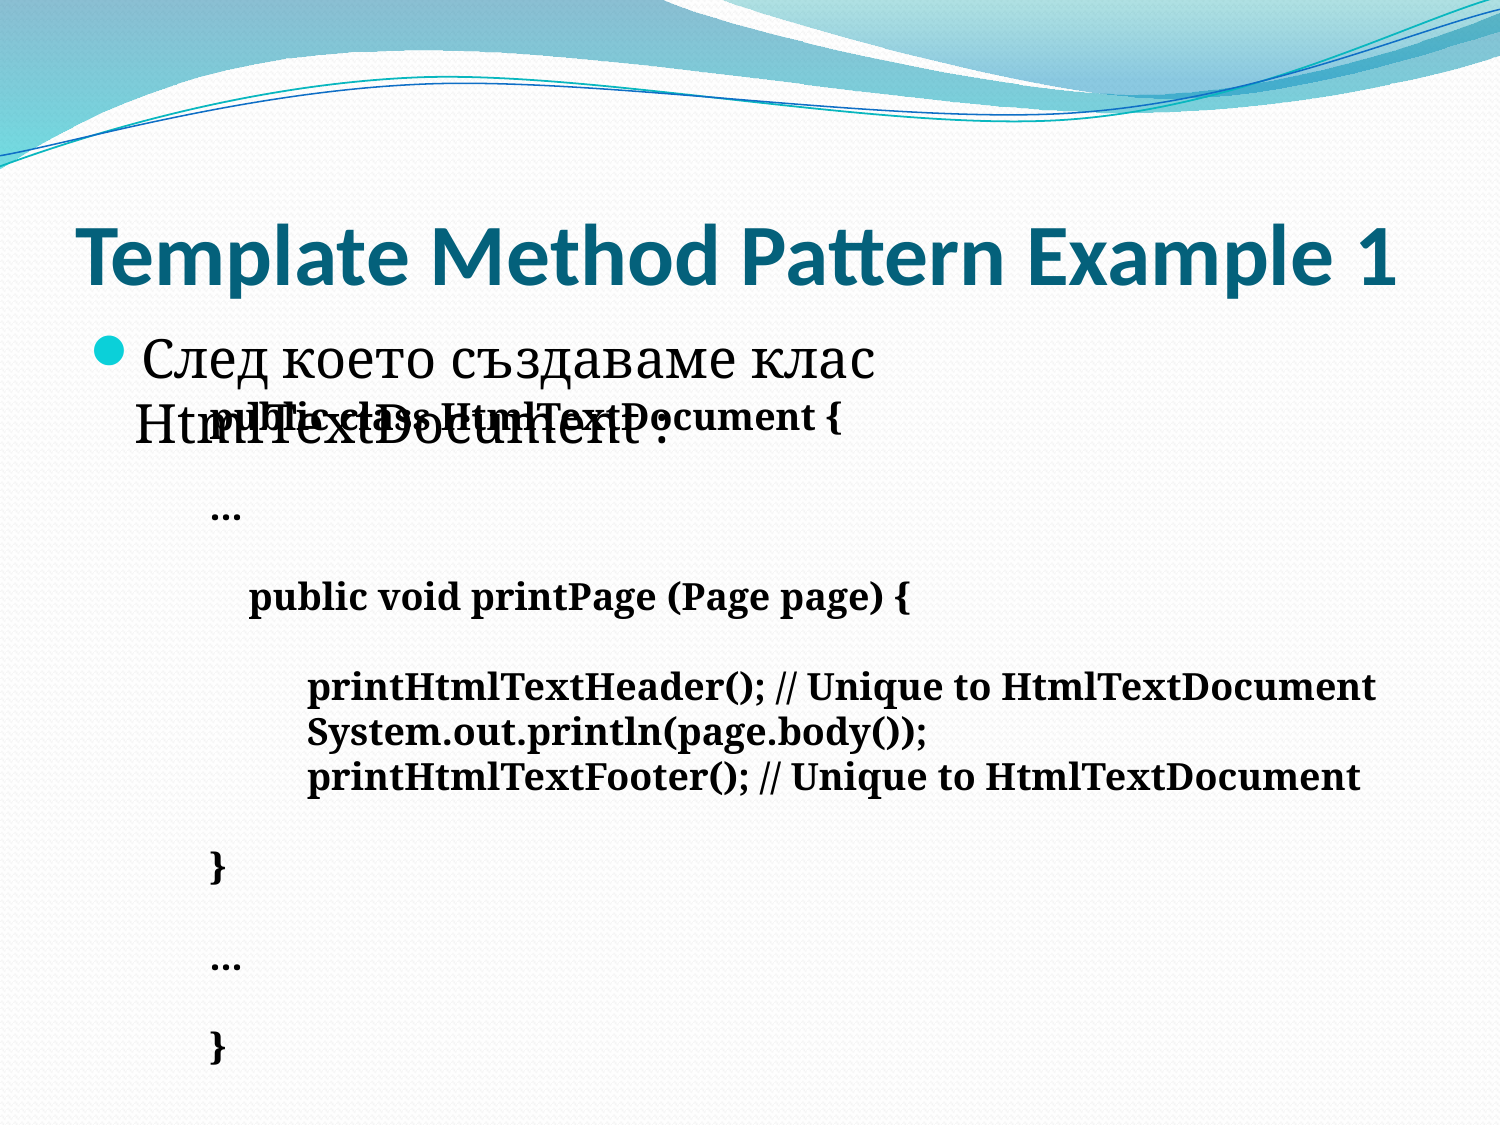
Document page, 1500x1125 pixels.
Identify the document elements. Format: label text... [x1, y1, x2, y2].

text_box public class HtmlTextDocument { ... public void printPage (Page page) { printHtmlTextHeader(); // Unique to HtmlTextDocument System.out.println(page.body()); printHtmlTextFooter(); // Unique to HtmlTextDocument } ... } [194, 385, 1400, 1075]
title Template Method Pattern Example 1 [75, 115, 1425, 303]
list След което създаваме клас HtmlTextDocument : [75, 317, 1425, 1038]
